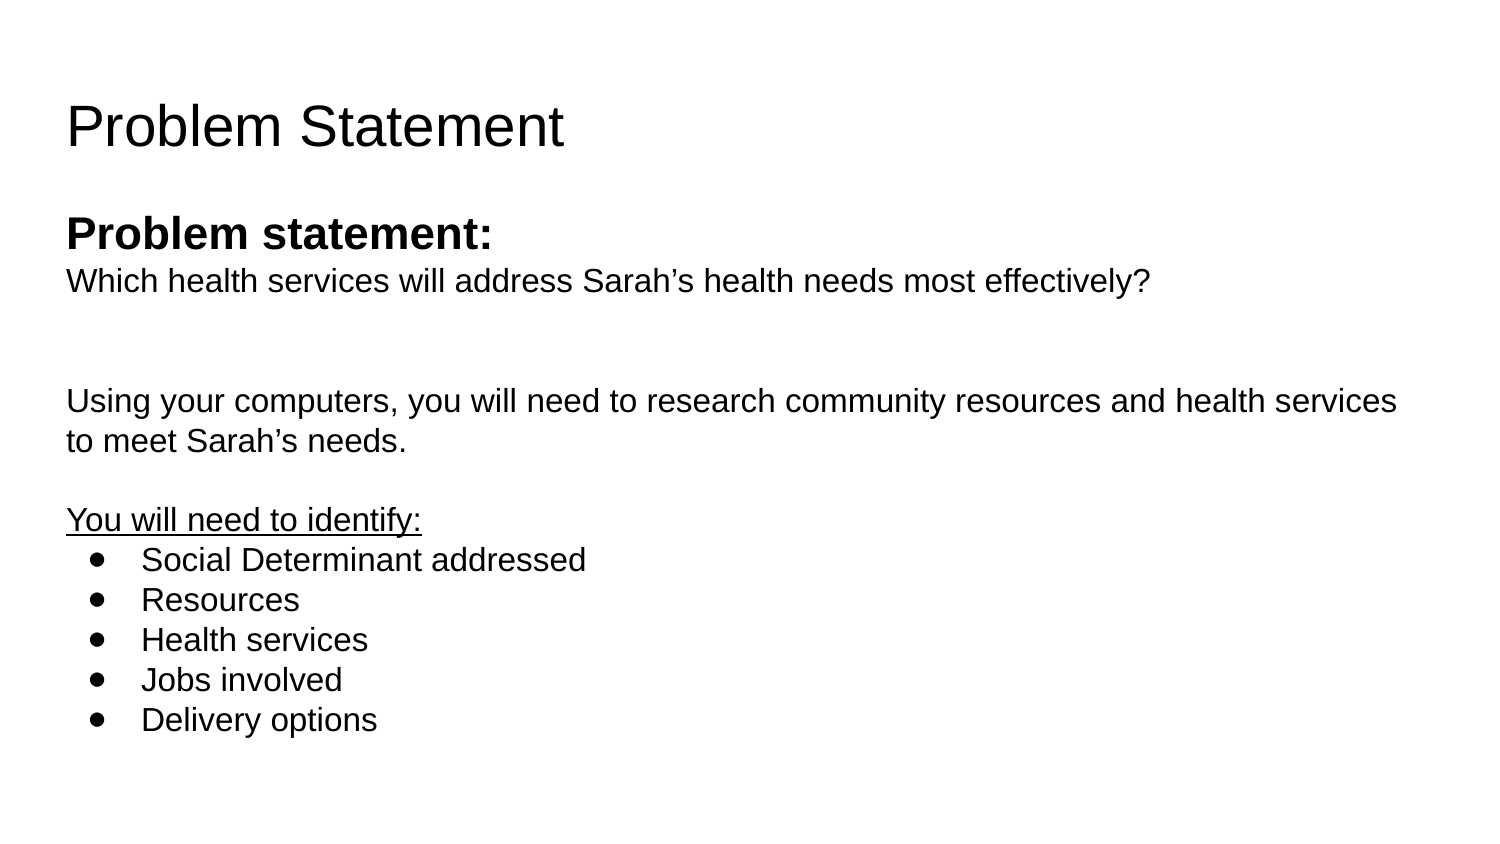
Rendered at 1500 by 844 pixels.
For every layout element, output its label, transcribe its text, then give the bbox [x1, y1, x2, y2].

title Problem Statement [51, 72, 1449, 167]
list Problem statement: Which health services will address Sarah’s health needs most effectively? Using your computers, you will need to research community resources and health services to meet Sarah’s needs. You will need to identify: Social Determinant addressed Resources Health services Jobs involved Delivery options [51, 189, 1449, 750]
